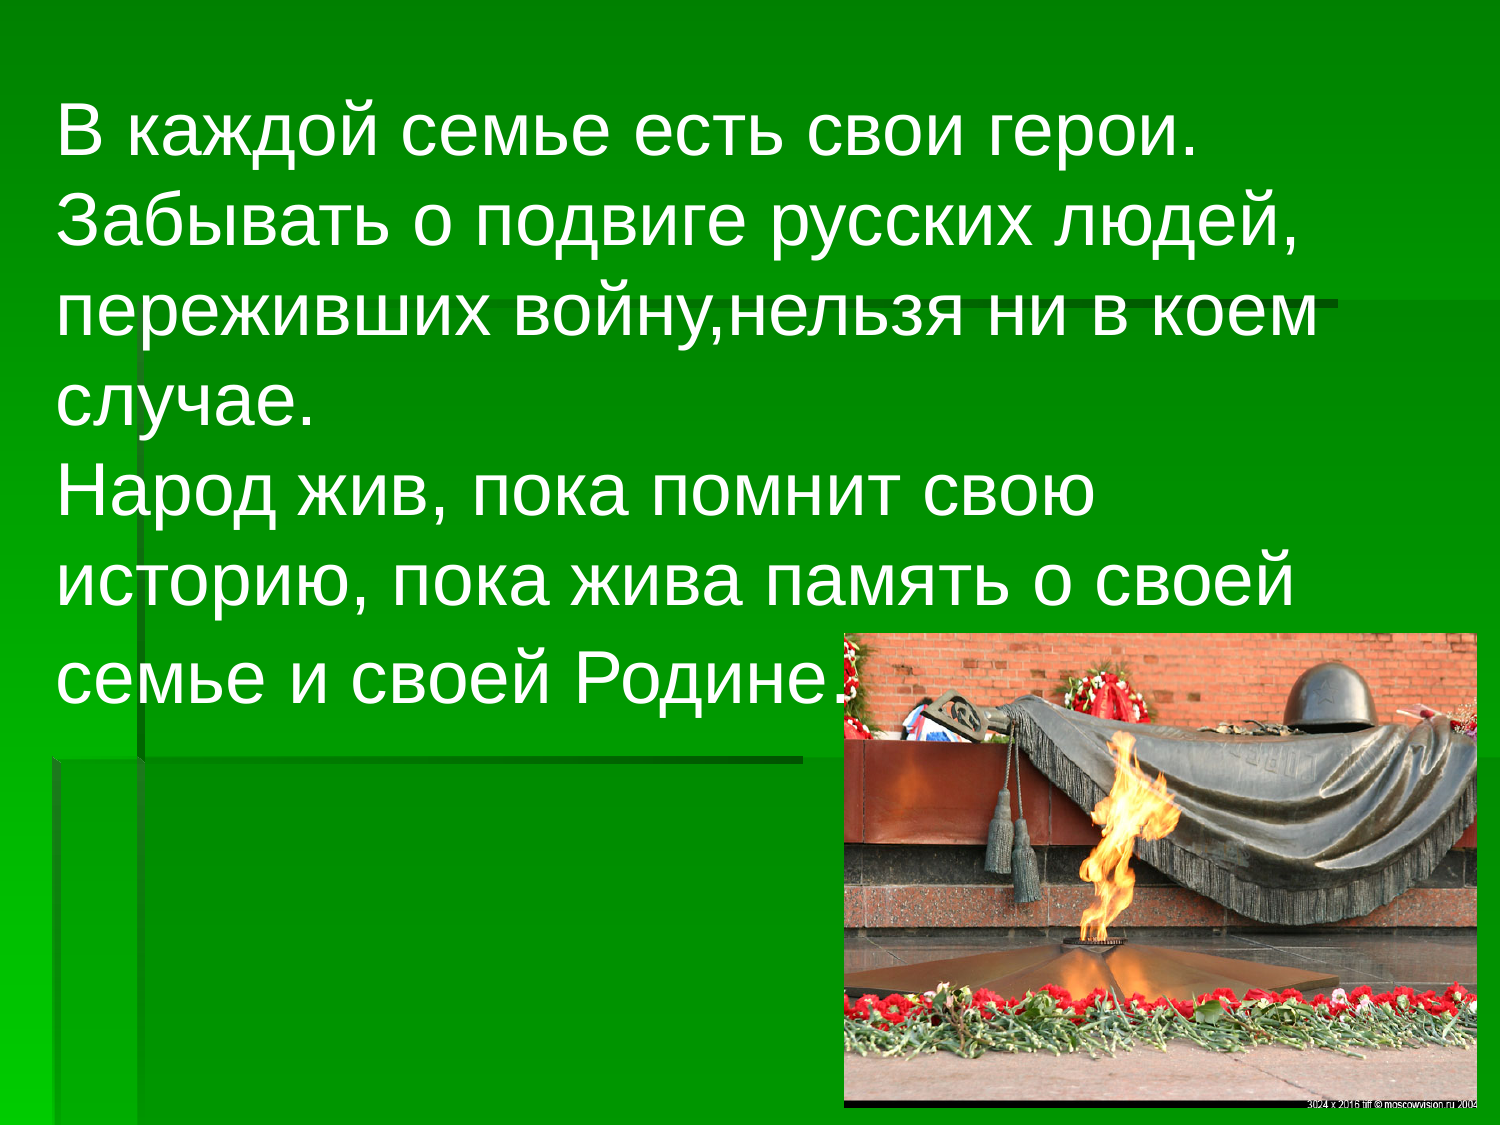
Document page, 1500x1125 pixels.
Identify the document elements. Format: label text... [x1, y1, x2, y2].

text_box В каждой семье есть свои герои. Забывать о подвиге русских людей, переживших войну,нельзя ни в коем случае. Народ жив, пока помнит свою историю, пока жива память о своей семье и своей Родине. [41, 72, 1394, 728]
picture [844, 632, 1477, 1108]
